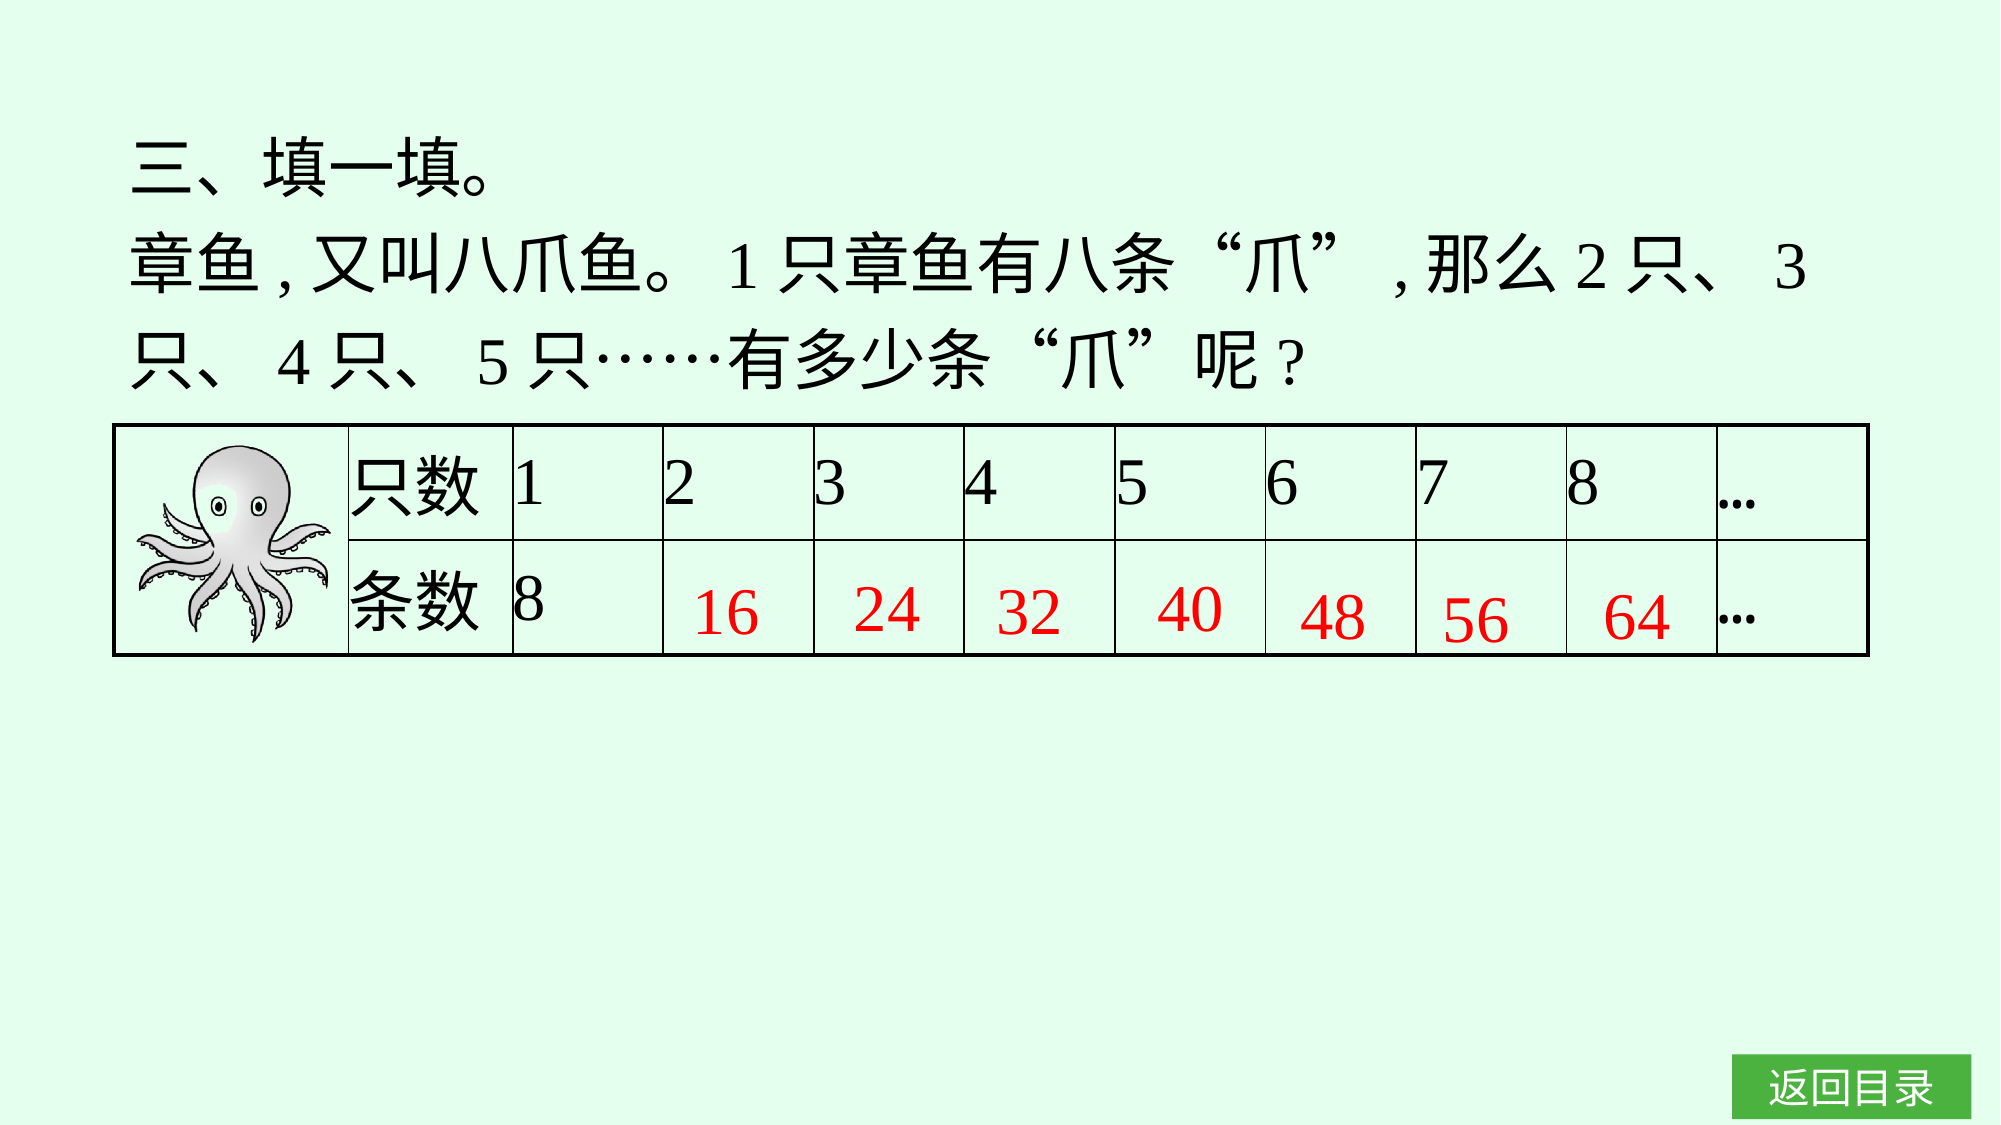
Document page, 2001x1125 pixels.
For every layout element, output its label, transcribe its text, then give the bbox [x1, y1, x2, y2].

text_box 三、填一填。 章鱼,又叫八爪鱼。1只章鱼有八条“爪”,那么2只、3只、4只、5只……有多少条“爪”呢? [113, 102, 1887, 406]
text_box 16 [678, 544, 775, 655]
table_cell 条数 [349, 541, 512, 653]
table_cell 8 [514, 541, 662, 653]
text_box 40 [1142, 541, 1240, 653]
table_cell [1567, 541, 1716, 653]
table_cell [965, 541, 1114, 653]
text_box 48 [1285, 549, 1383, 661]
table_header 4 [965, 427, 1114, 539]
table_header 只数 [349, 427, 512, 539]
text_box 32 [981, 544, 1079, 656]
table_header 1 [514, 427, 662, 539]
picture [132, 441, 334, 647]
table_cell [1266, 541, 1415, 653]
table_header 6 [1266, 427, 1415, 539]
table_header … [1718, 427, 1866, 539]
table_header 3 [815, 427, 963, 539]
table_header 7 [1417, 427, 1566, 539]
table_header [116, 427, 348, 653]
text_box 56 [1428, 552, 1525, 664]
table_cell [815, 541, 963, 653]
table_header 5 [1116, 427, 1265, 539]
table_cell [1116, 541, 1142, 653]
table_cell [1240, 541, 1265, 653]
text_box 24 [838, 541, 936, 652]
text_box 64 [1588, 549, 1686, 661]
table_header 2 [664, 427, 813, 539]
table_cell … [1718, 541, 1866, 653]
table_header 8 [1567, 427, 1716, 539]
table_cell [664, 541, 813, 653]
table_cell [1417, 541, 1566, 653]
